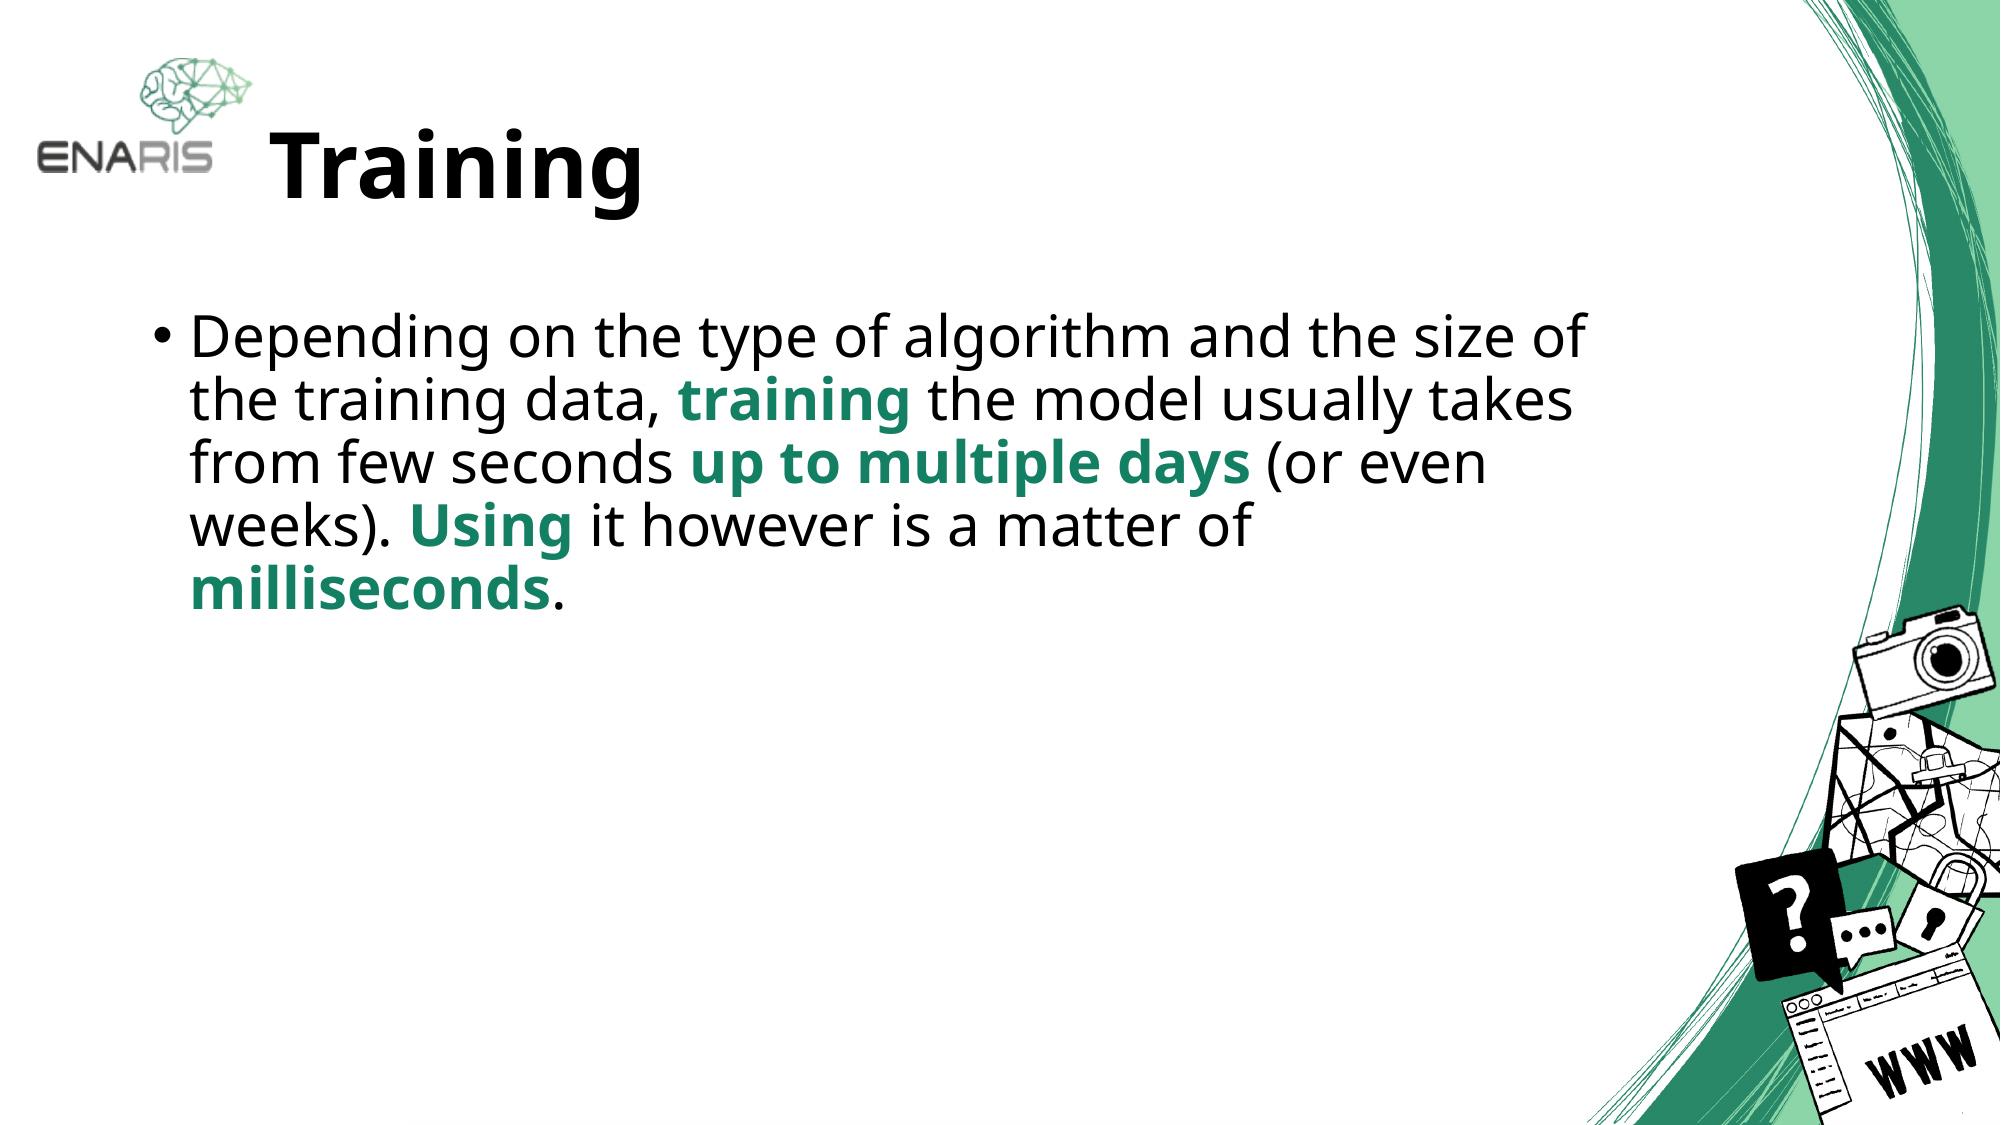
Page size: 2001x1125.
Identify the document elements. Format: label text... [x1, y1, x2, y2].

picture [408, 0, 2000, 1125]
title Training [253, 59, 1863, 278]
picture [37, 58, 254, 173]
list Depending on the type of algorithm and the size of the training data, training the model usually takes from few seconds up to multiple days (or even weeks). Using it however is a matter of milliseconds. [137, 299, 1659, 1014]
